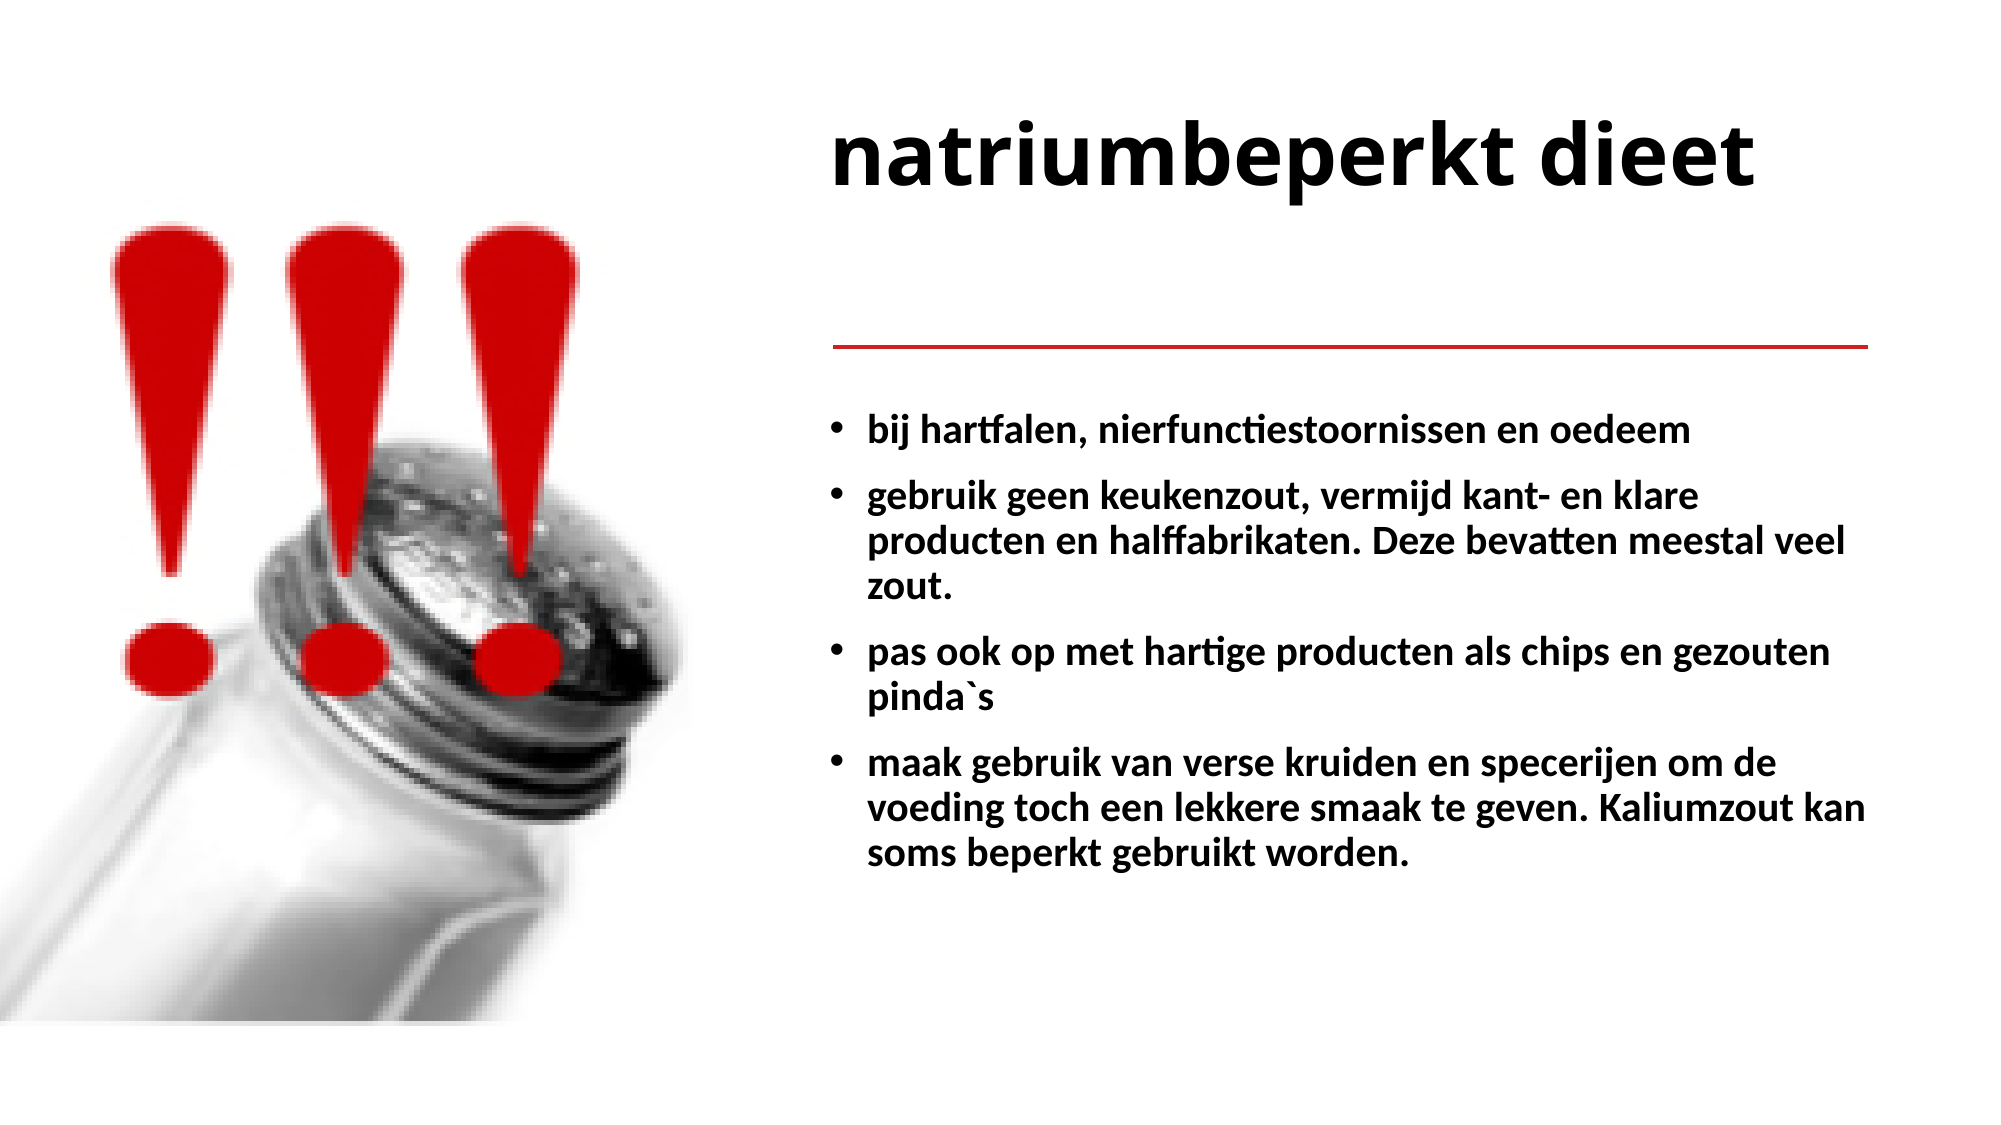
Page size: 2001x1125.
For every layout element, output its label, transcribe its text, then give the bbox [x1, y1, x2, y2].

list bij hartfalen, nierfunctiestoornissen en oedeem gebruik geen keukenzout, vermijd kant- en klare producten en halffabrikaten. Deze bevatten meestal veel zout. pas ook op met hartige producten als chips en gezouten pinda`s maak gebruik van verse kruiden en specerijen om de voeding toch een lekkere smaak te geven. Kaliumzout kan soms beperkt gebruikt worden. [814, 399, 1895, 1021]
picture [0, 0, 761, 1125]
title natriumbeperkt dieet [814, 103, 1895, 315]
